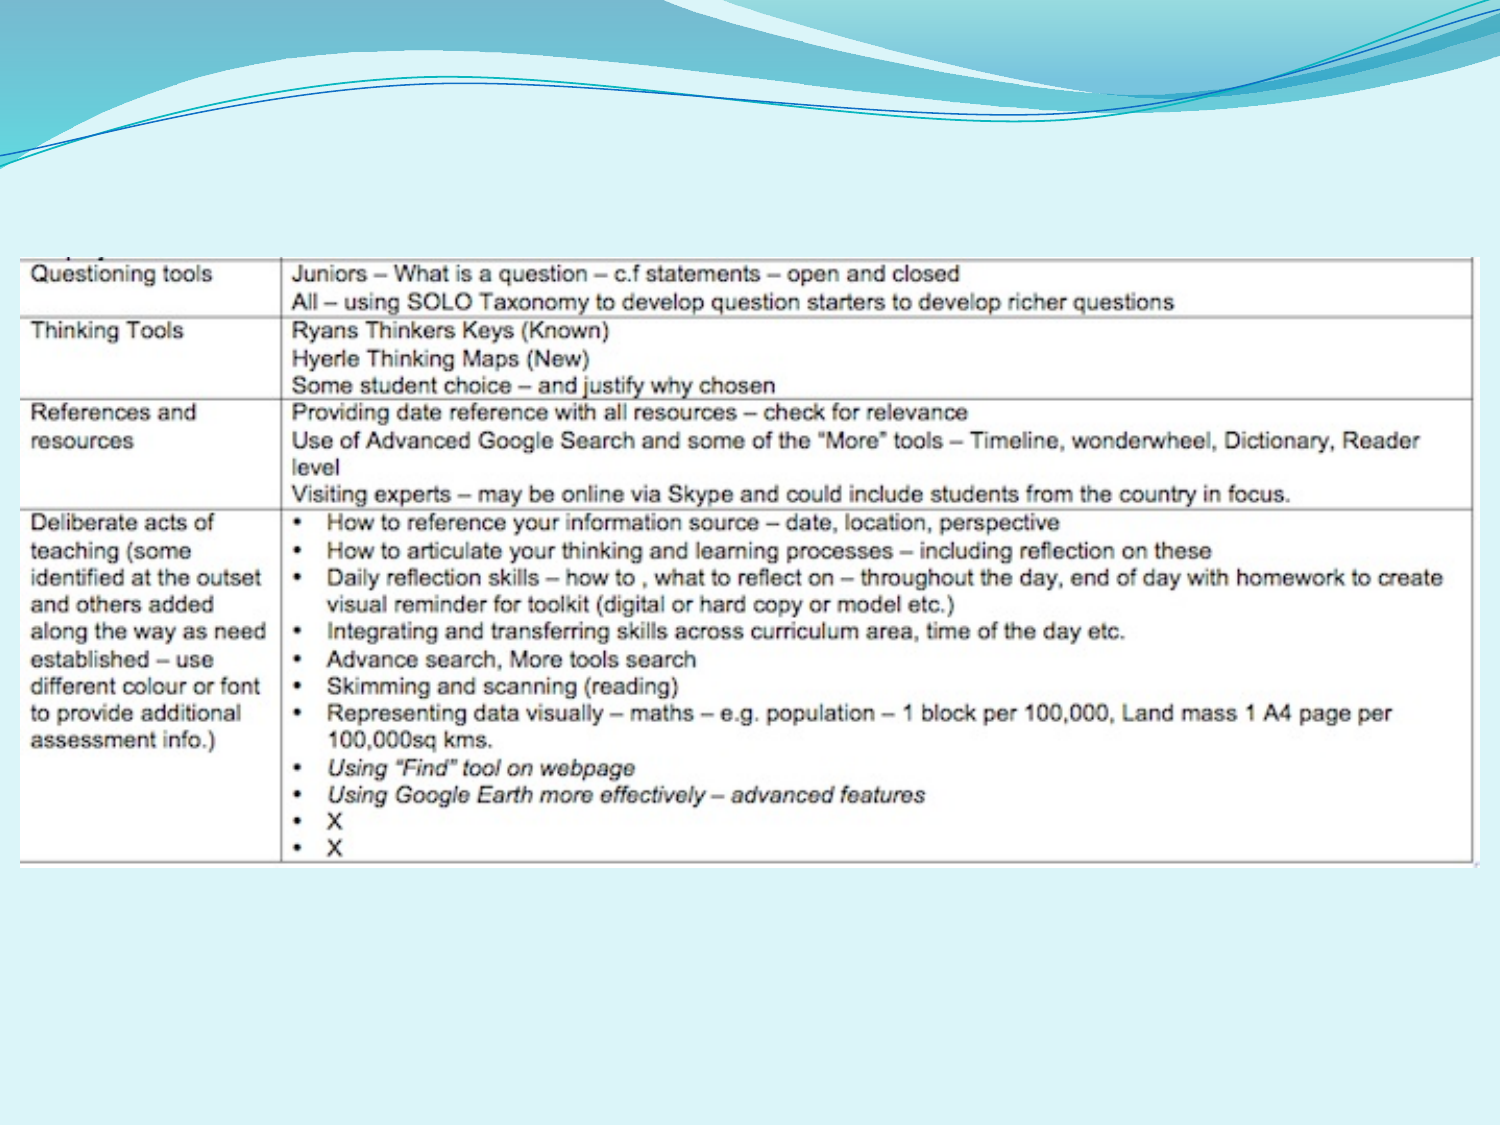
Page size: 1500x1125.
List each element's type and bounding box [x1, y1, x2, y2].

picture [20, 256, 1480, 868]
